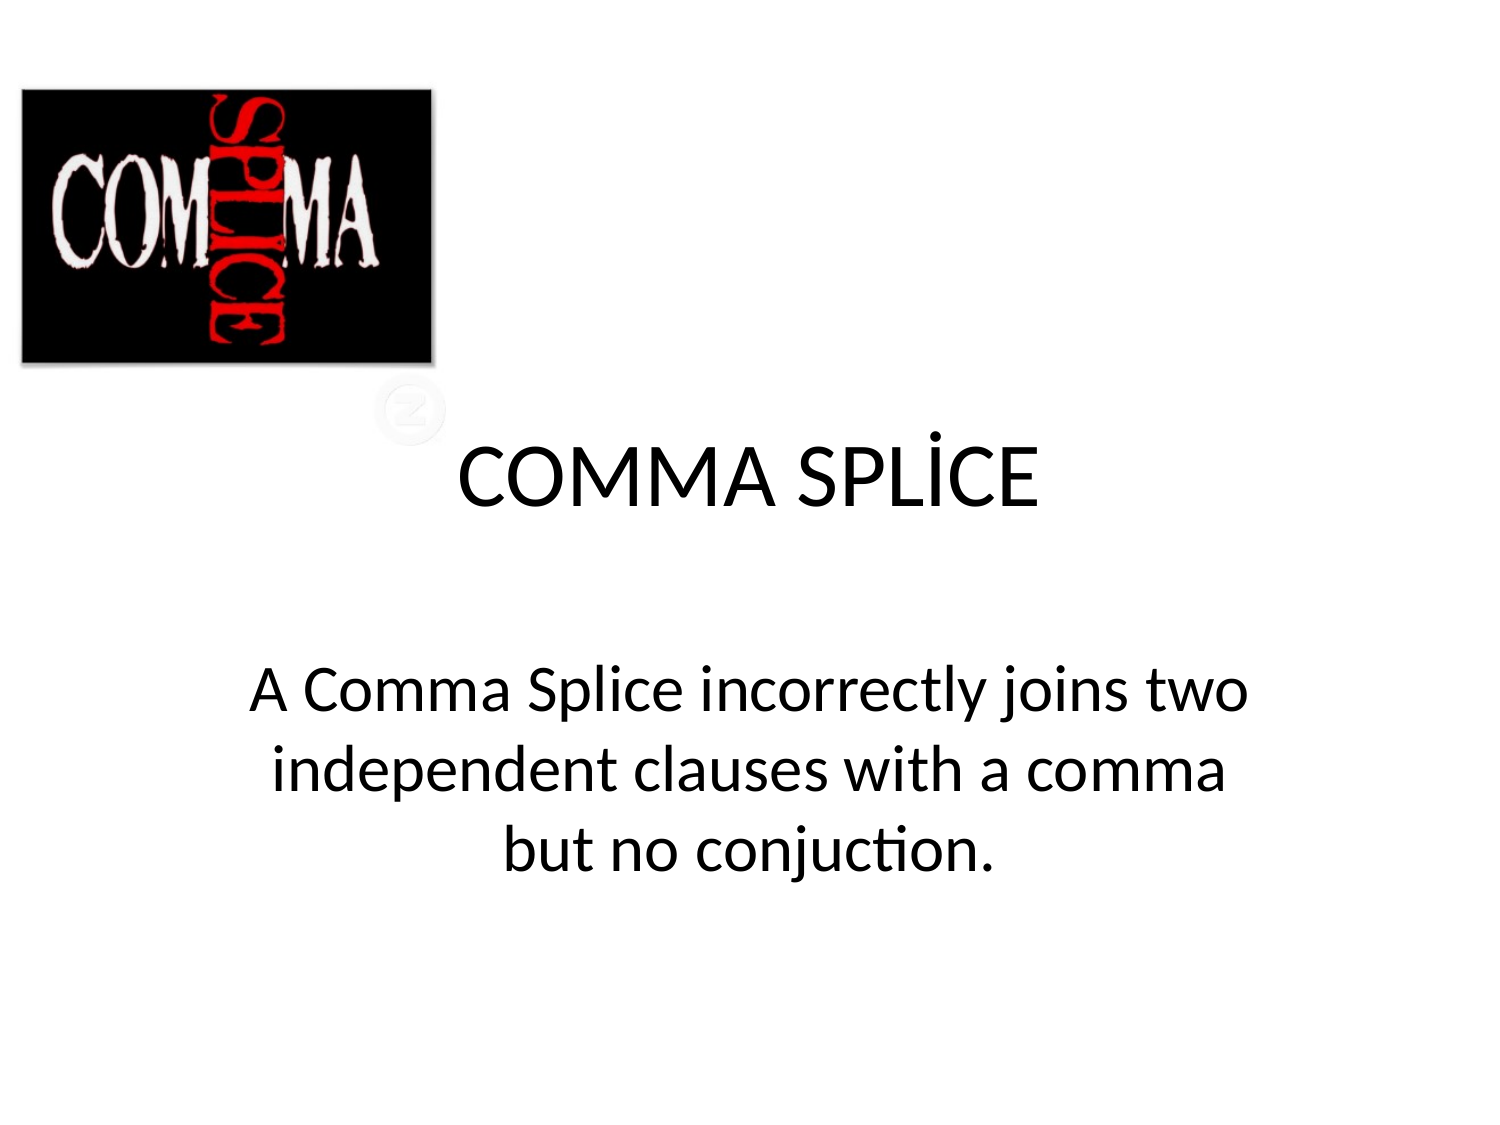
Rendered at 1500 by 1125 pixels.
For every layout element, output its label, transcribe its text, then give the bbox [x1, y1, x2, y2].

subtitle A Comma Splice incorrectly joins two independent clauses with a comma but no conjuction. [225, 637, 1275, 925]
title COMMA SPLİCE [112, 349, 1388, 591]
picture [0, 0, 455, 455]
